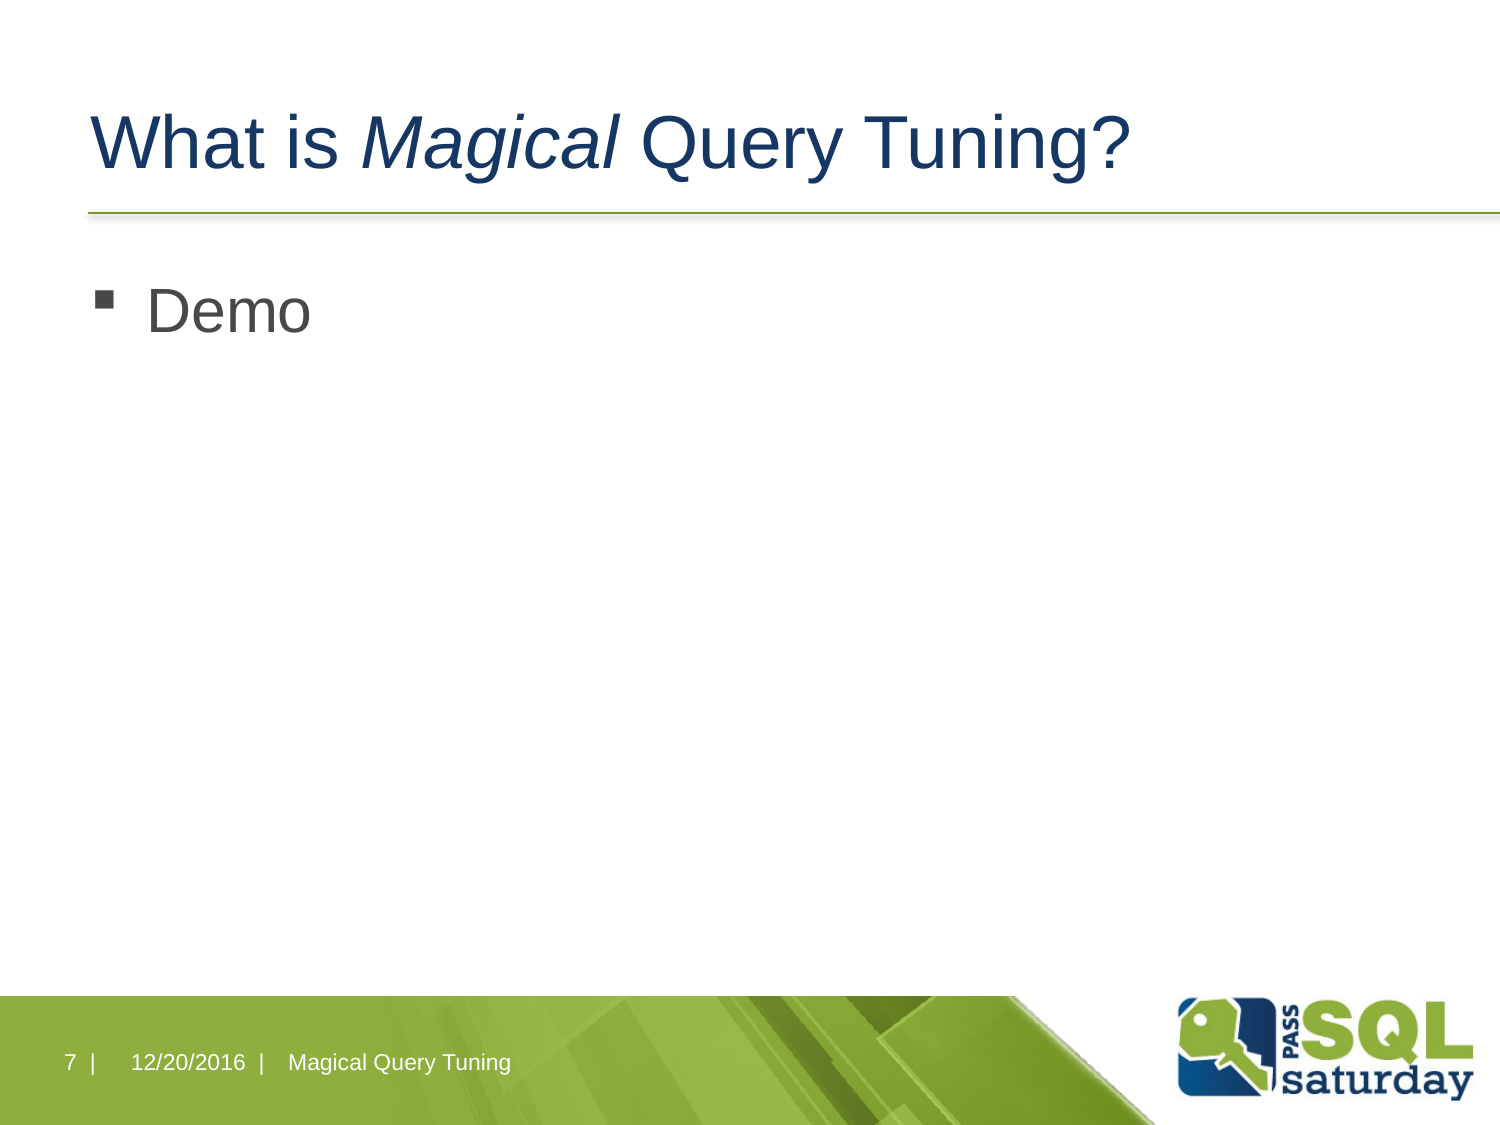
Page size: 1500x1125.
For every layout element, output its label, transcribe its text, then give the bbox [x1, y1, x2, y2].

picture [0, 969, 1483, 1125]
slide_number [115, 1031, 273, 1092]
text_box 7 | [37, 1031, 115, 1092]
title What is Magical Query Tuning? [75, 45, 1425, 233]
footer Magical Query Tuning [273, 1031, 751, 1092]
list Demo [75, 262, 1425, 1005]
